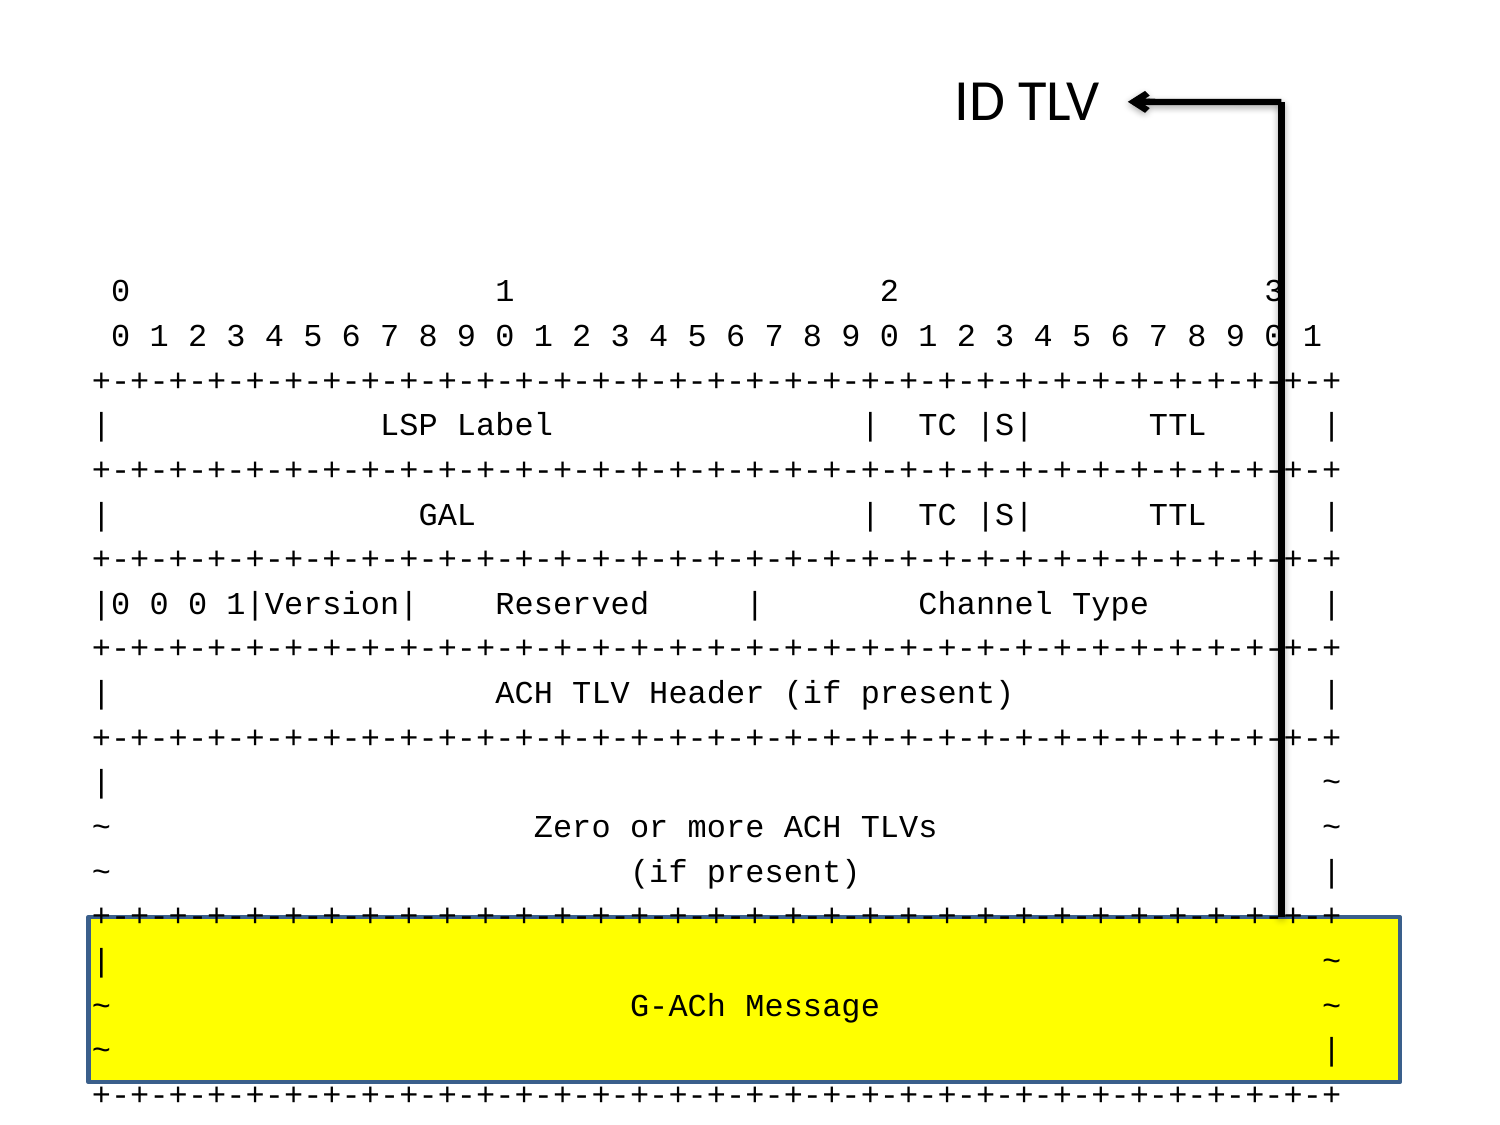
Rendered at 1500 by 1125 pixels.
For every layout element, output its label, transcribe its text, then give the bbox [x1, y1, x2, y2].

list 0 1 2 3 0 1 2 3 4 5 6 7 8 9 0 1 2 3 4 5 6 7 8 9 0 1 2 3 4 5 6 7 8 9 0 1 +-+-+-+-+-+-+-+-+-+-+-+-+-+-+-+-+-+-+-+-+-+-+-+-+-+-+-+-+-+-+-+-+ | LSP Label | TC |S| TTL | +-+-+-+-+-+-+-+-+-+-+-+-+-+-+-+-+-+-+-+-+-+-+-+-+-+-+-+-+-+-+-+-+ | GAL | TC |S| TTL | +-+-+-+-+-+-+-+-+-+-+-+-+-+-+-+-+-+-+-+-+-+-+-+-+-+-+-+-+-+-+-+-+ |0 0 0 1|Version| Reserved | Channel Type | +-+-+-+-+-+-+-+-+-+-+-+-+-+-+-+-+-+-+-+-+-+-+-+-+-+-+-+-+-+-+-+-+ | ACH TLV Header (if present) | +-+-+-+-+-+-+-+-+-+-+-+-+-+-+-+-+-+-+-+-+-+-+-+-+-+-+-+-+-+-+-+-+ | ~ ~ Zero or more ACH TLVs ~ ~ (if present) | +-+-+-+-+-+-+-+-+-+-+-+-+-+-+-+-+-+-+-+-+-+-+-+-+-+-+-+-+-+-+-+-+ | ~ ~ G-ACh Message ~ ~ | +-+-+-+-+-+-+-+-+-+-+-+-+-+-+-+-+-+-+-+-+-+-+-+-+-+-+-+-+-+-+-+-+ [76, 262, 1430, 1125]
text_box ID TLV [939, 54, 1116, 140]
